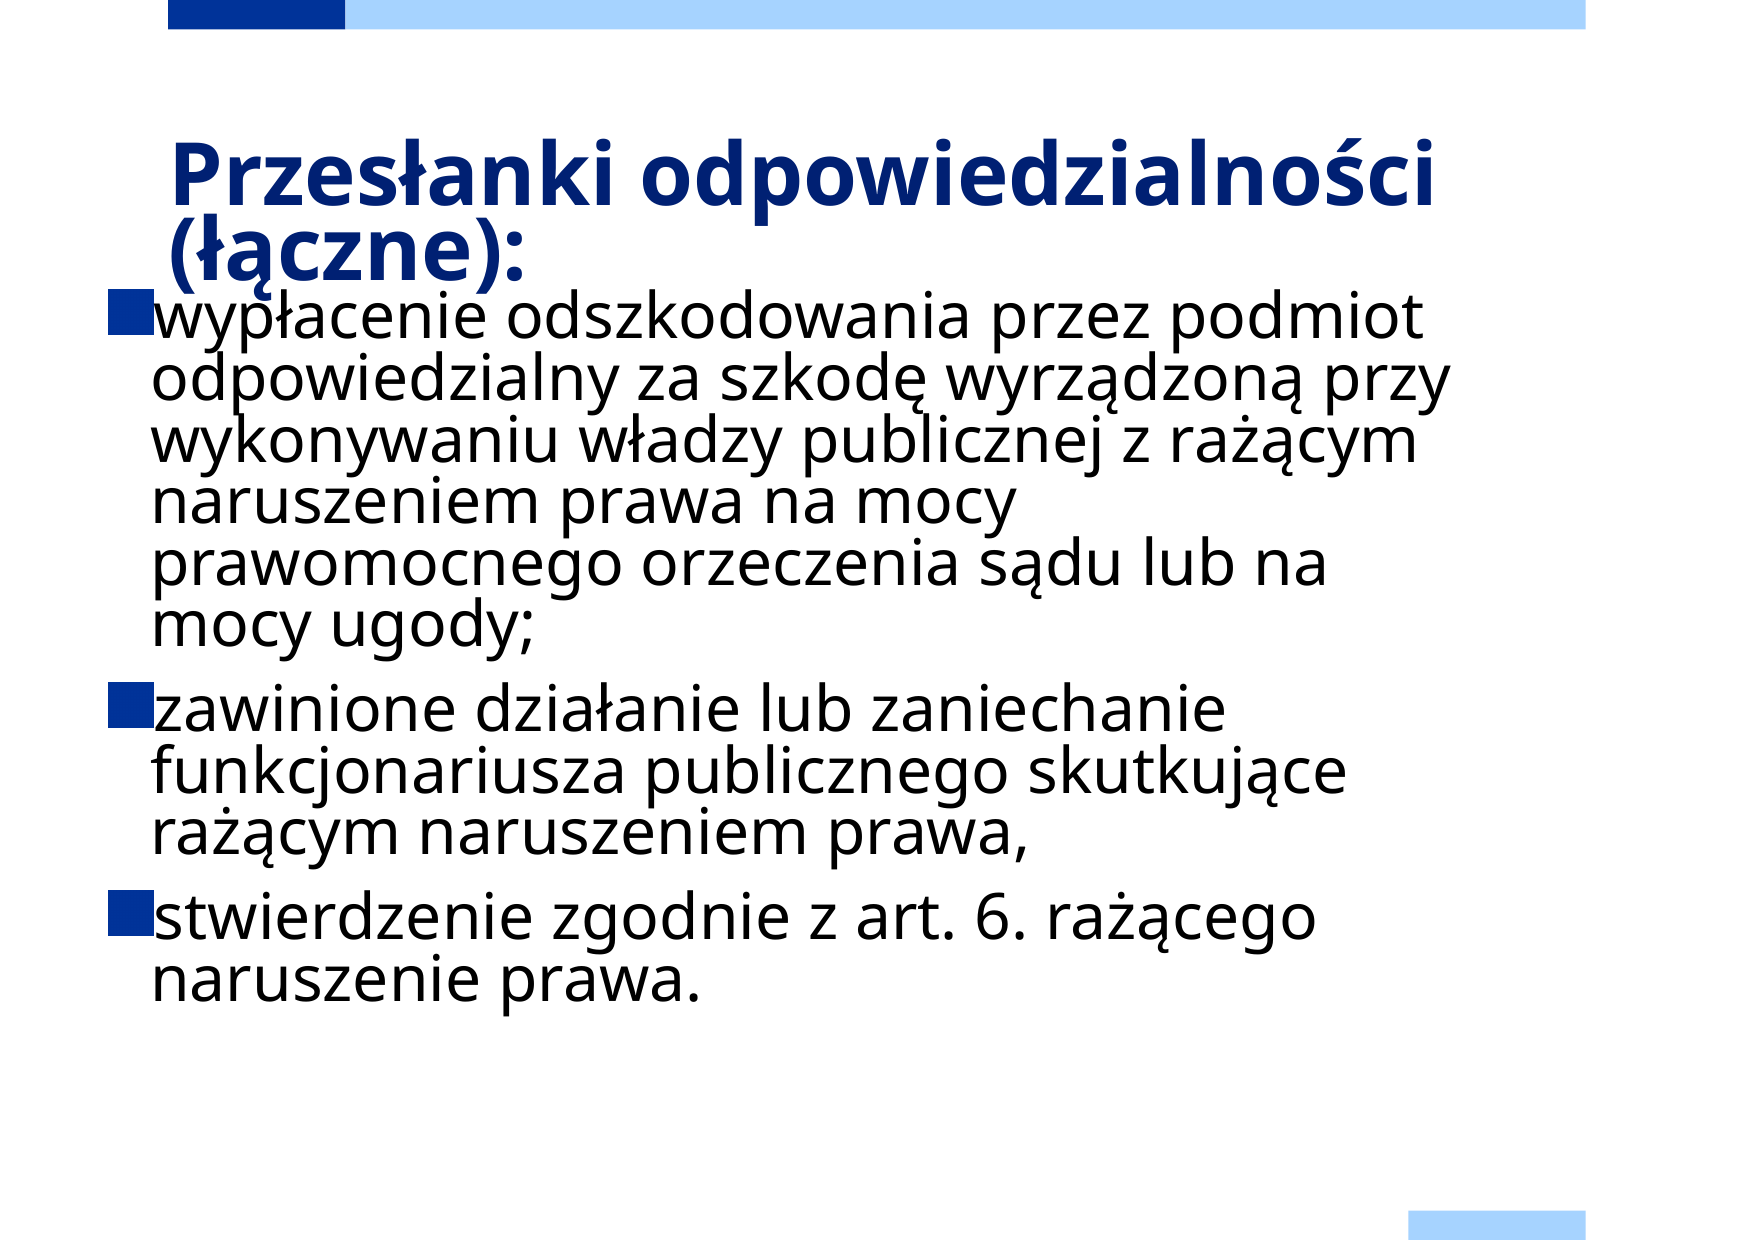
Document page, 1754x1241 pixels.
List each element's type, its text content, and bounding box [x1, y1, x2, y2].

picture [108, 682, 154, 728]
picture [108, 890, 154, 936]
list wypłacenie odszkodowania przez podmiot odpowiedzialny za szkodę wyrządzoną przy wykonywaniu władzy publicznej z rażącym naruszeniem prawa na mocy prawomocnego orzeczenia sądu lub na mocy ugody; zawinione działanie lub zaniechanie funkcjonariusza publicznego skutkujące rażącym naruszeniem prawa, stwierdzenie zgodnie z art. 6. rażącego naruszenie prawa. [108, 289, 1484, 1089]
title Przesłanki odpowiedzialności (łączne): [168, 147, 1586, 325]
picture [108, 289, 154, 335]
